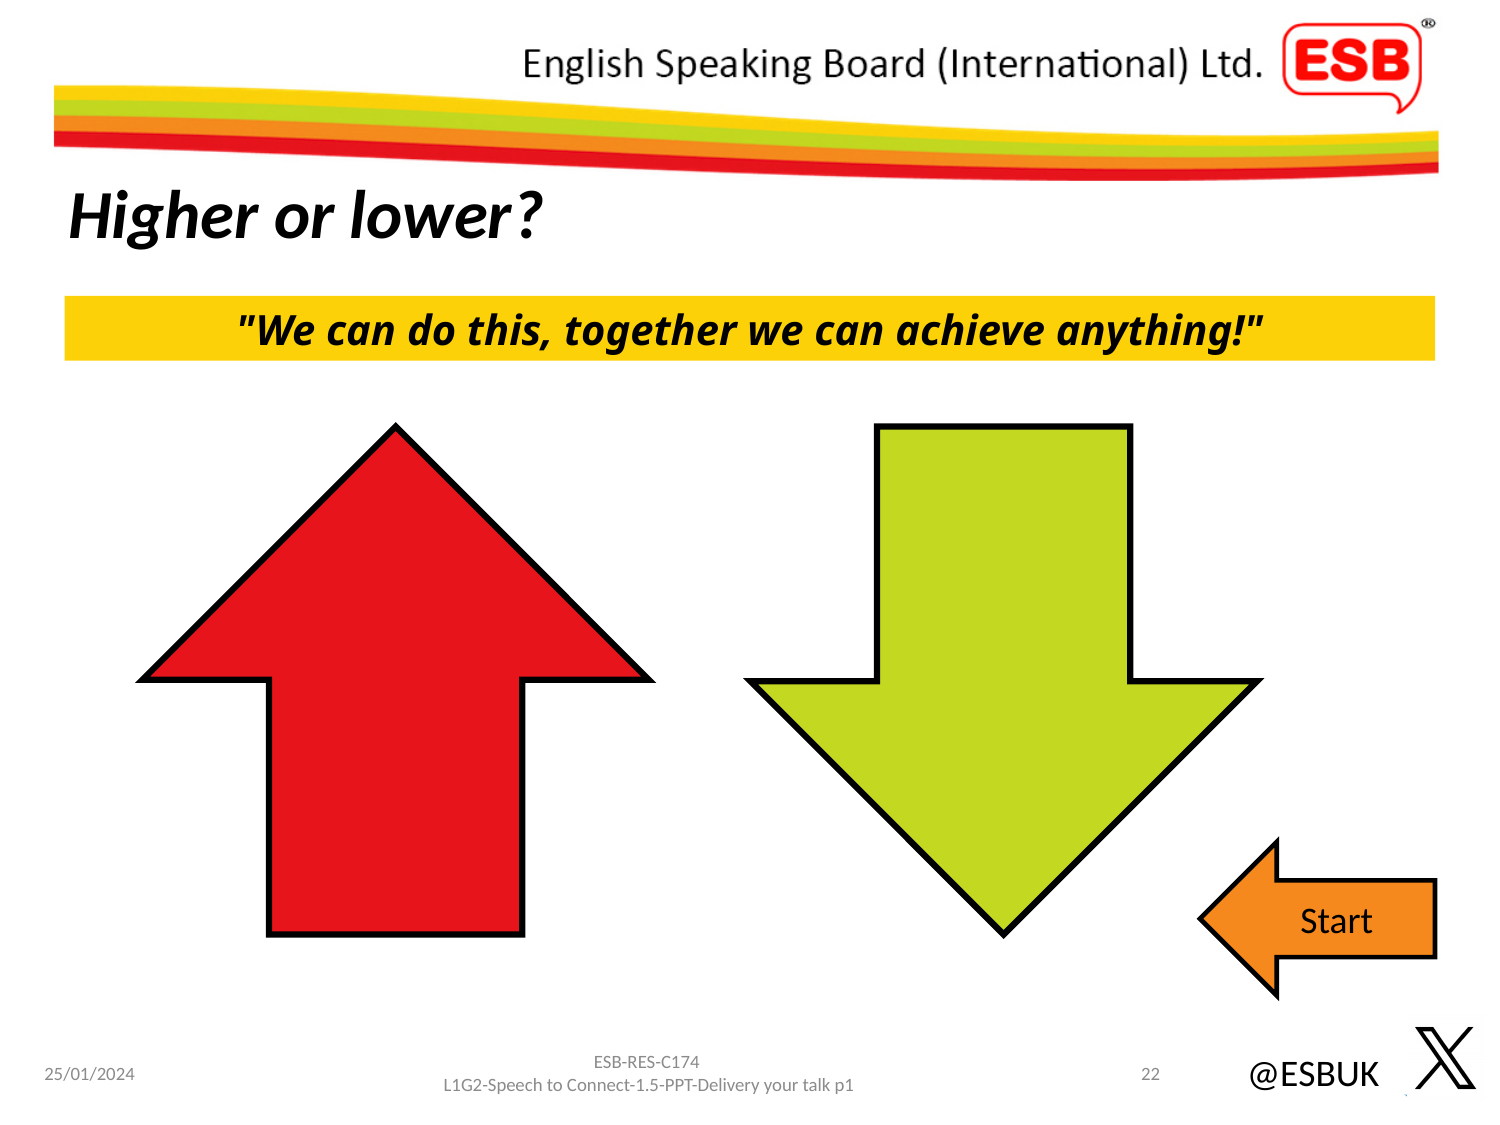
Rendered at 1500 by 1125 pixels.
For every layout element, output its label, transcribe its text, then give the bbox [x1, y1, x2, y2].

text_box Start [1198, 839, 1437, 998]
footer ESB-RES-C174 L1G2-Speech to Connect-1.5-PPT-Delivery your talk p1 [395, 1042, 902, 1103]
picture [0, 0, 1500, 189]
text_box [748, 425, 1260, 936]
slide_number 22 [930, 1042, 1176, 1103]
picture [1404, 1014, 1487, 1102]
title Higher or lower? [53, 168, 1347, 264]
text_box "We can do this, together we can achieve anything!" [64, 295, 1436, 361]
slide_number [29, 1042, 367, 1103]
text_box [140, 425, 652, 936]
